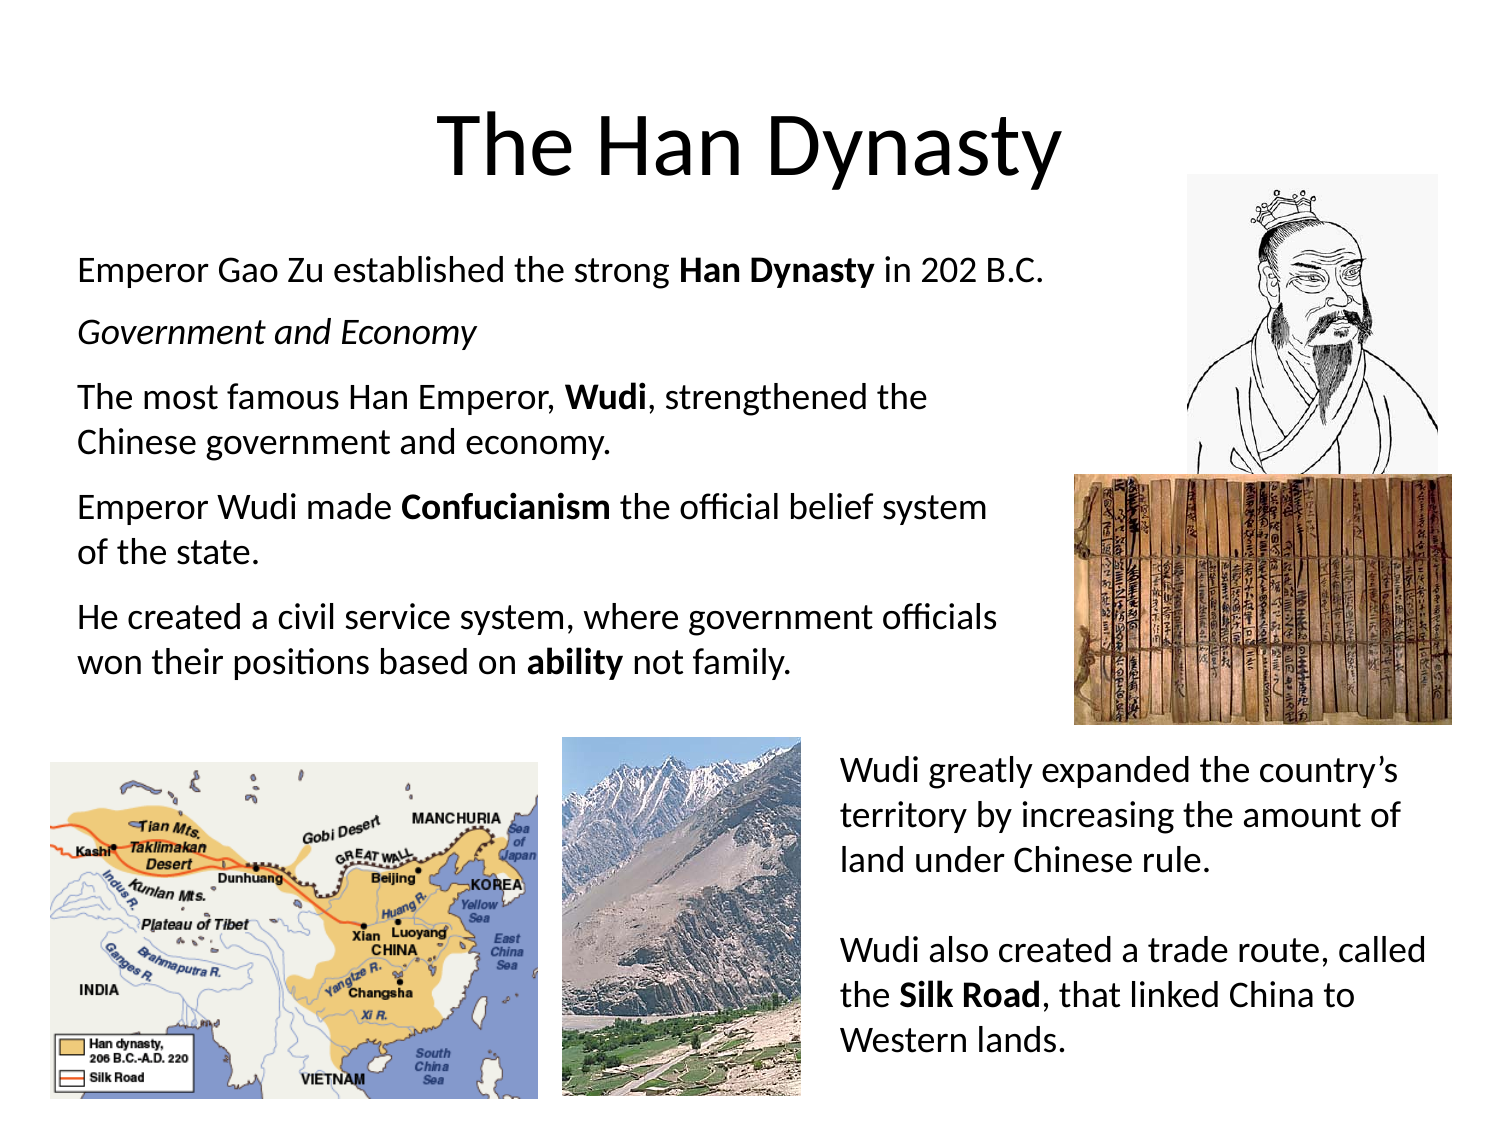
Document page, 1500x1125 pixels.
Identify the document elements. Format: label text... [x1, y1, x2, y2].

picture [49, 762, 538, 1099]
text_box Emperor Gao Zu established the strong Han Dynasty in 202 B.C. [62, 237, 1182, 298]
picture [562, 737, 802, 1096]
text_box Government and Economy The most famous Han Emperor, Wudi, strengthened the Chinese government and economy. Emperor Wudi made Confucianism the official belief system of the state. He created a civil service system, where government officials won their positions based on ability not family. [62, 299, 1025, 735]
title The Han Dynasty [75, 45, 1425, 233]
picture [1074, 174, 1452, 726]
text_box Wudi greatly expanded the country’s territory by increasing the amount of land under Chinese rule. Wudi also created a trade route, called the Silk Road, that linked China to Western lands. [825, 737, 1463, 1068]
